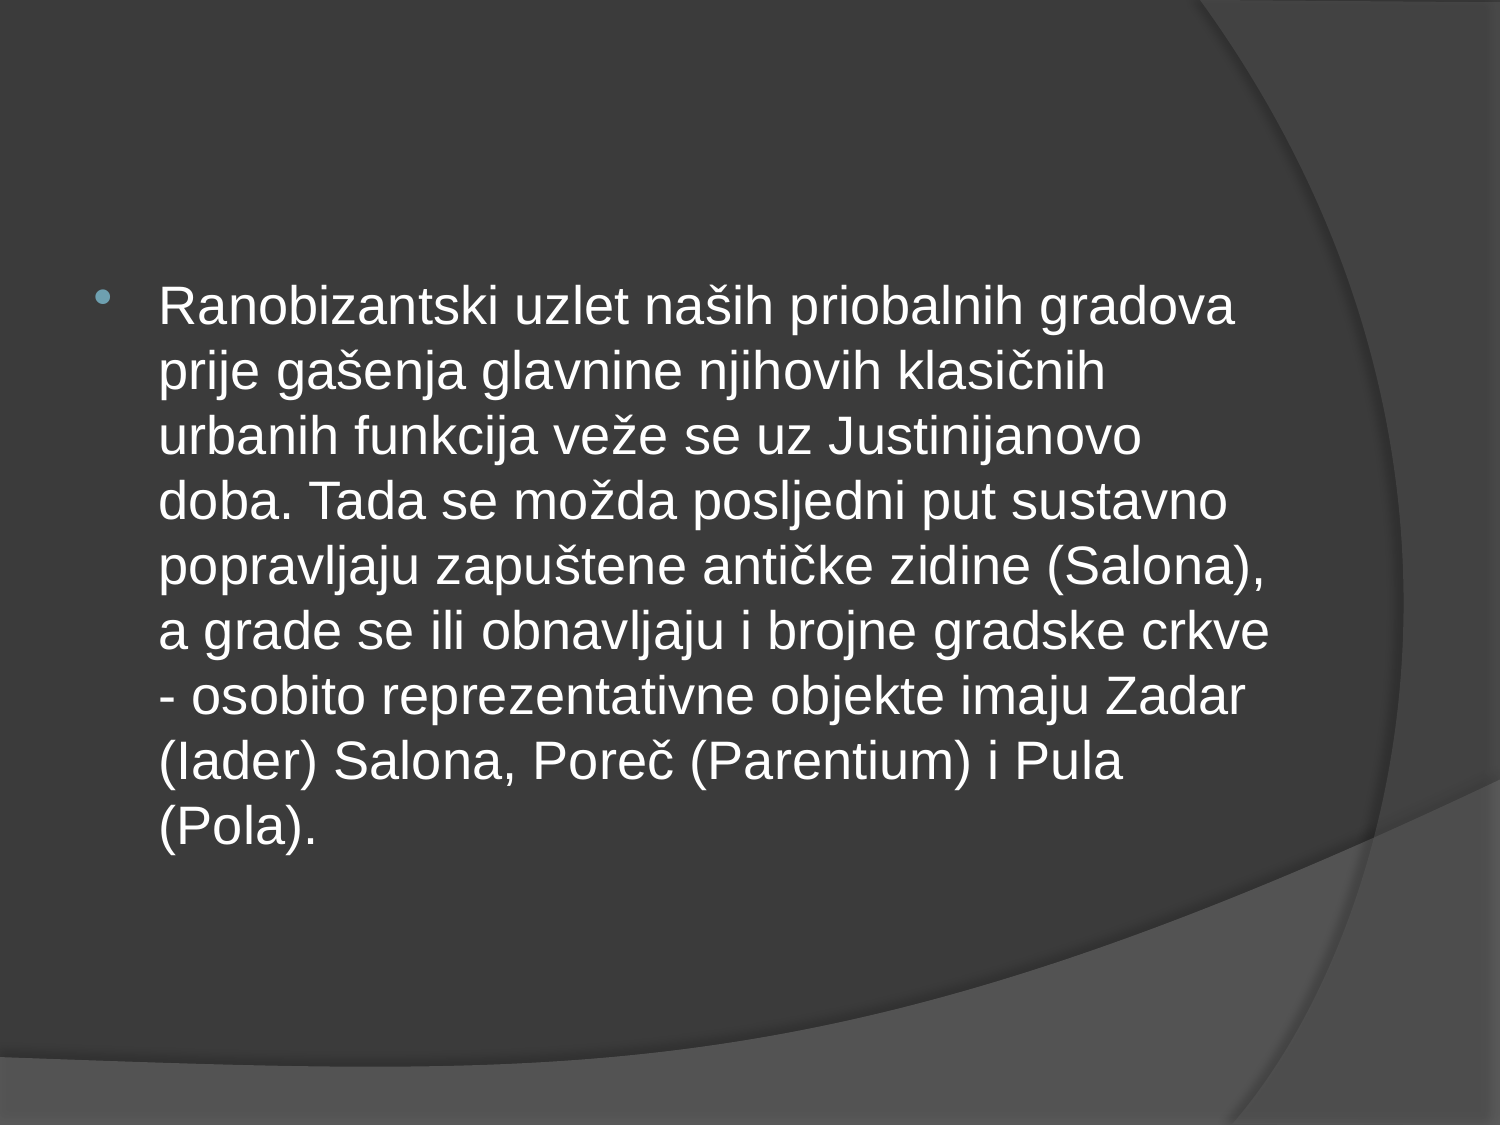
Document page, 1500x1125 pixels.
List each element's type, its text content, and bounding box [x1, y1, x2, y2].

list Ranobizantski uzlet naših priobalnih gradova prije gašenja glavnine njihovih klasičnih urbanih funkcija veže se uz Justinijanovo doba. Tada se možda posljedni put sustavno popravljaju zapuštene antičke zidine (Salona), a grade se ili obnavljaju i brojne gradske crkve - osobito reprezentativne objekte imaju Zadar (Iader) Salona, Poreč (Parentium) i Pula (Pola). [75, 262, 1300, 1005]
